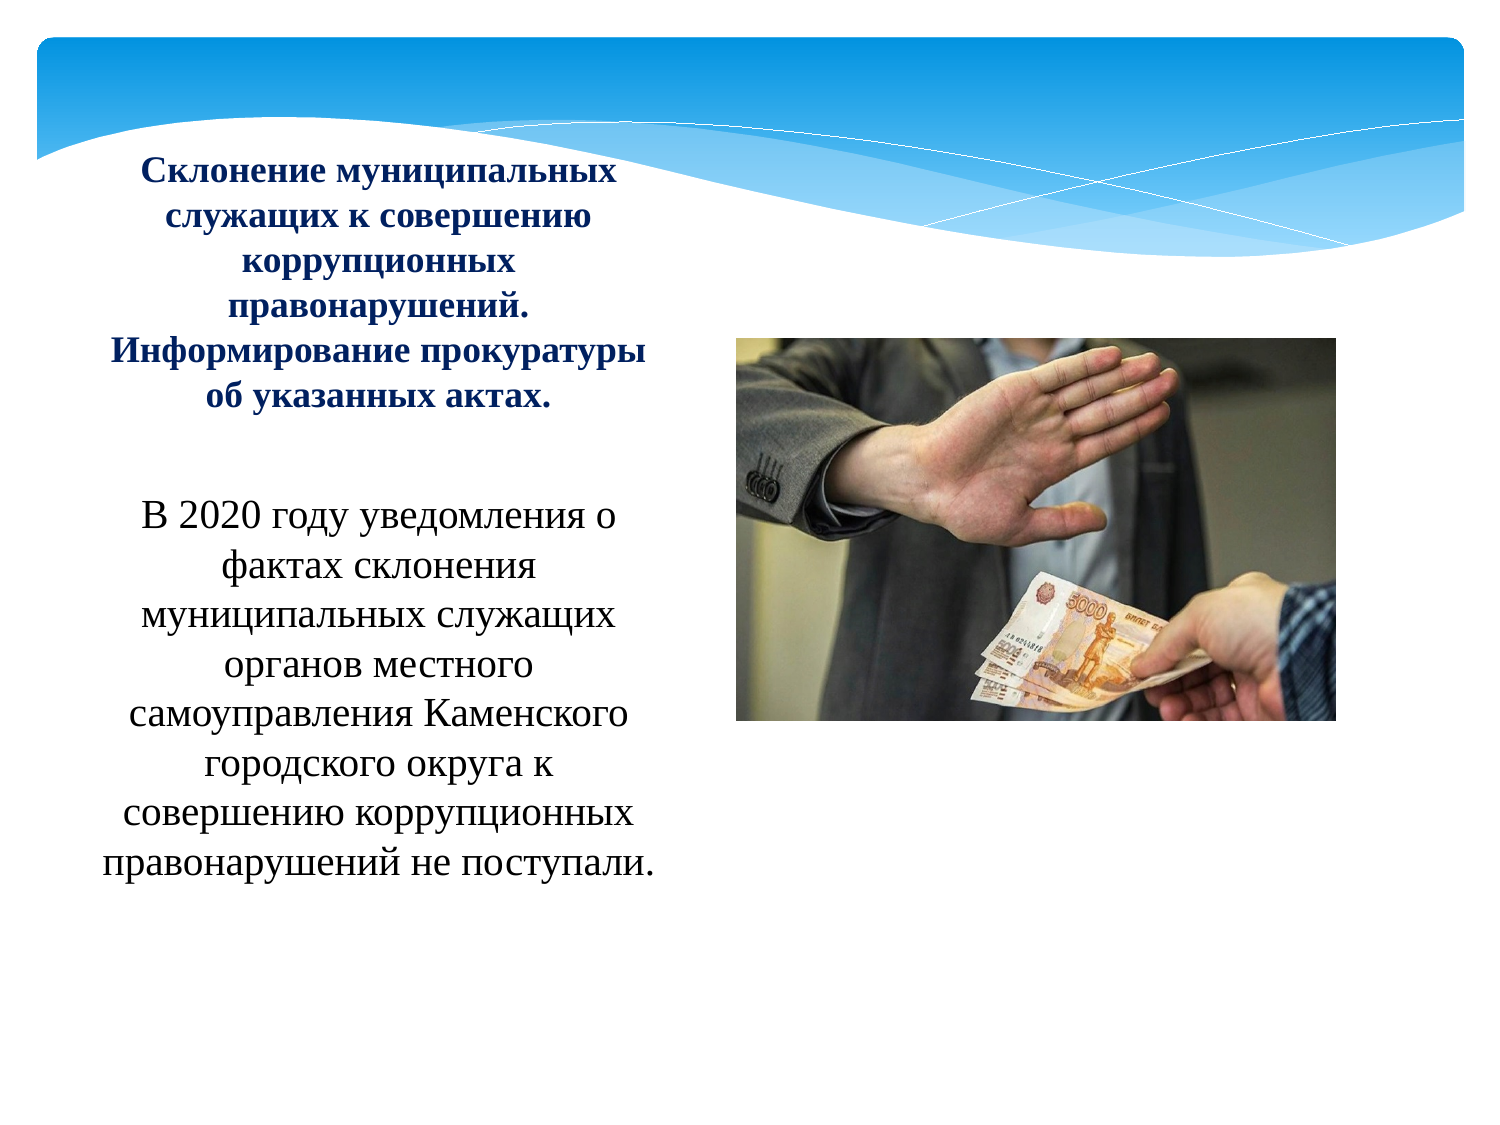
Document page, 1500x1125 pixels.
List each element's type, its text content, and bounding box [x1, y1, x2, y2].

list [736, 337, 1337, 721]
list В 2020 году уведомления о фактах склонения муниципальных служащих органов местного самоуправления Каменского городского округа к совершению коррупционных правонарушений не поступали. [81, 479, 677, 894]
title Склонение муниципальных служащих к совершению коррупционных правонарушений. Информирование прокуратуры об указанных актах. [81, 99, 677, 468]
